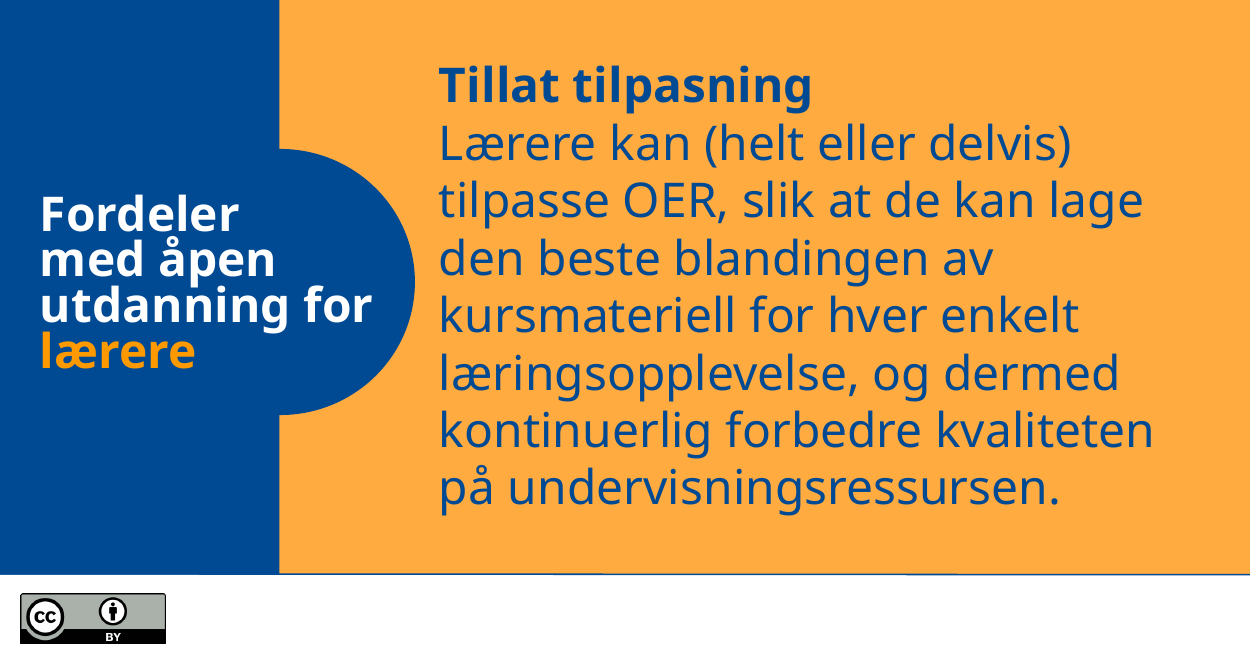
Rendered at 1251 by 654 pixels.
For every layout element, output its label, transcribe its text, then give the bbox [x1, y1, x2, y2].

text_box [206, 393, 355, 416]
text_box [0, 582, 1250, 654]
text_box Tillat tilpasning Lærere kan (helt eller delvis) tilpasse OER, slik at de kan lage den beste blandingen av kursmateriell for hver enkelt læringsopplevelse, og dermed kontinuerlig forbedre kvaliteten på undervisningsressursen. [423, 39, 1183, 530]
picture [20, 592, 166, 645]
text_box [0, 0, 280, 573]
text_box [195, 148, 366, 179]
text_box Fordeler med åpen utdanning for lærere [24, 179, 420, 393]
